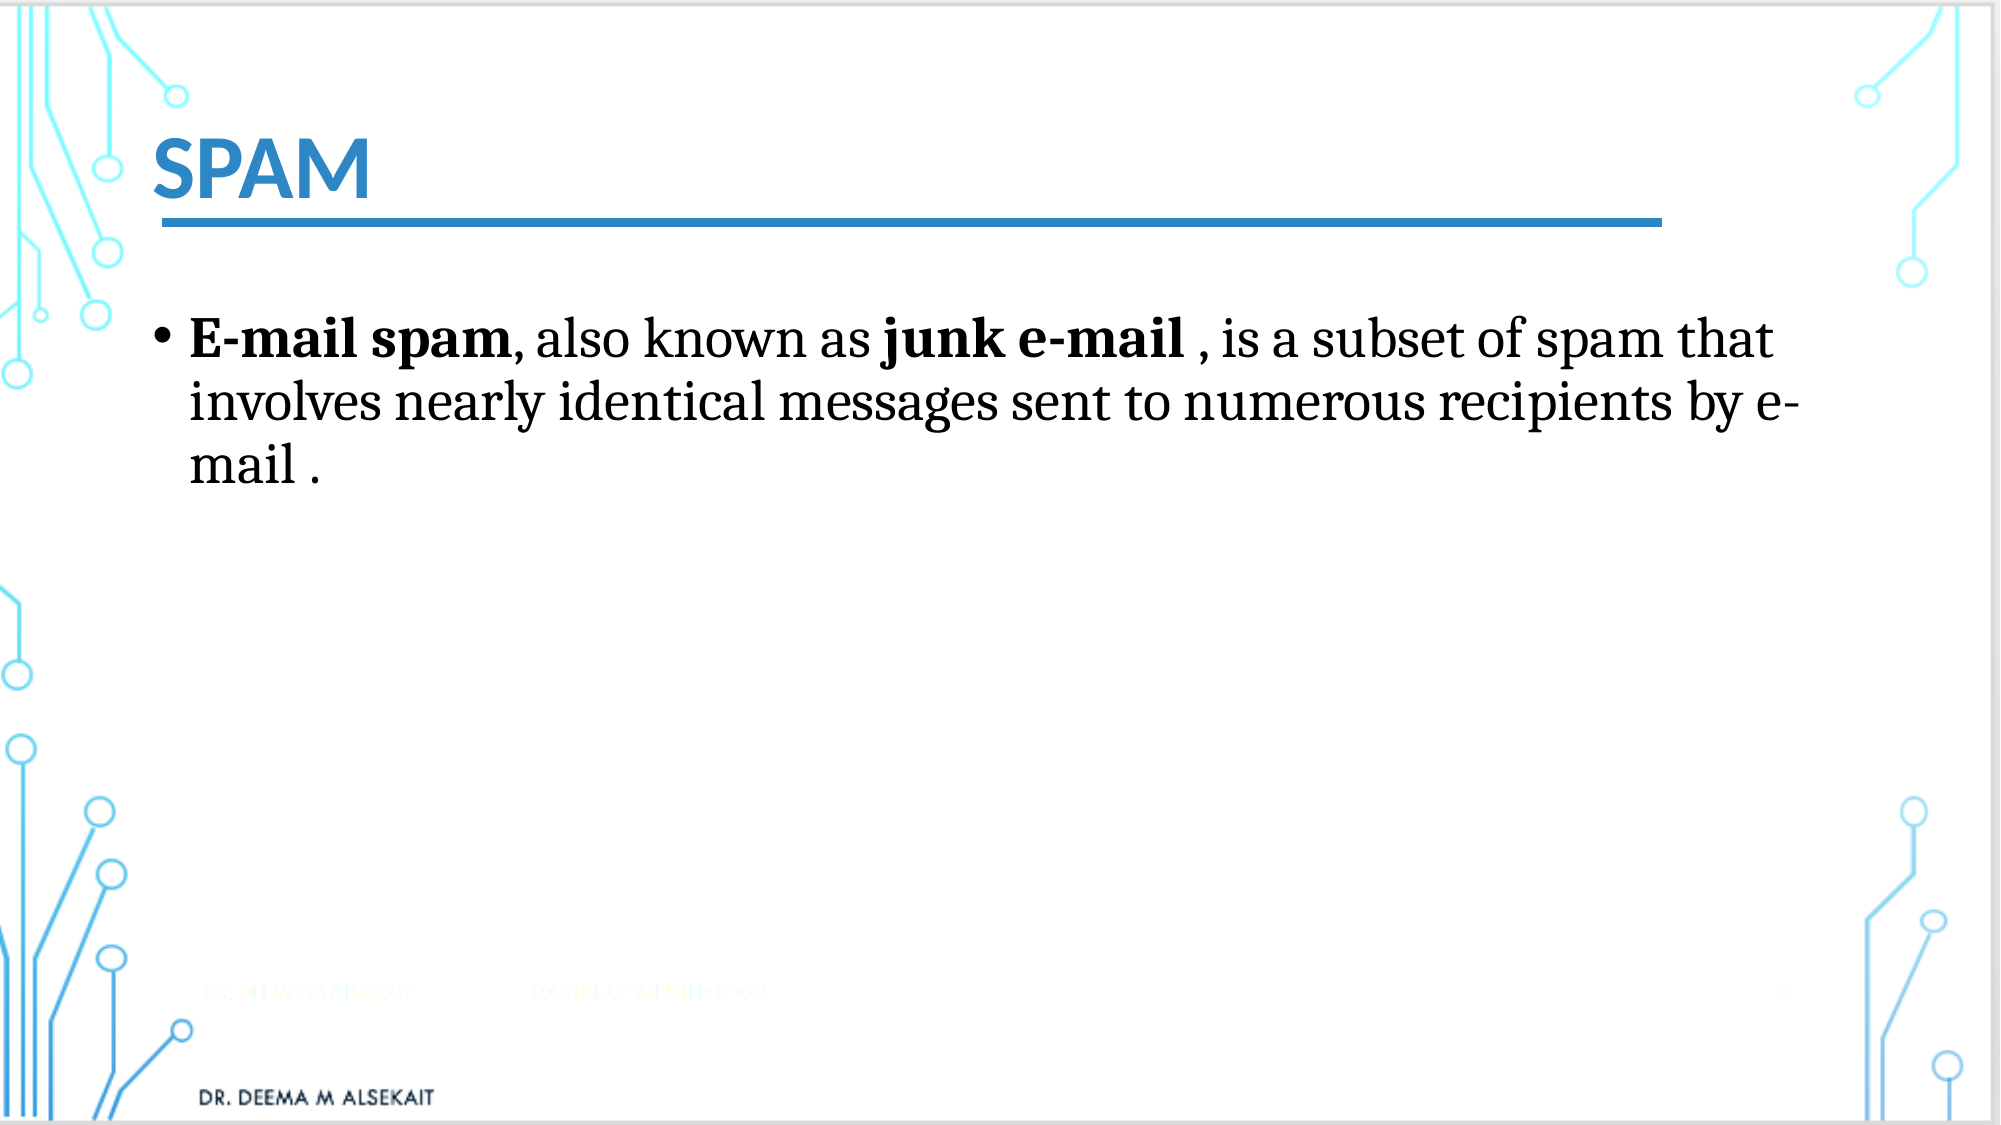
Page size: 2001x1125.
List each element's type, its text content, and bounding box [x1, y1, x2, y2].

title SPAM [137, 59, 1863, 278]
list E-mail spam, also known as junk e-mail , is a subset of spam that involves nearly identical messages sent to numerous recipients by e-mail . [137, 299, 1863, 1014]
picture [0, 0, 2001, 1125]
